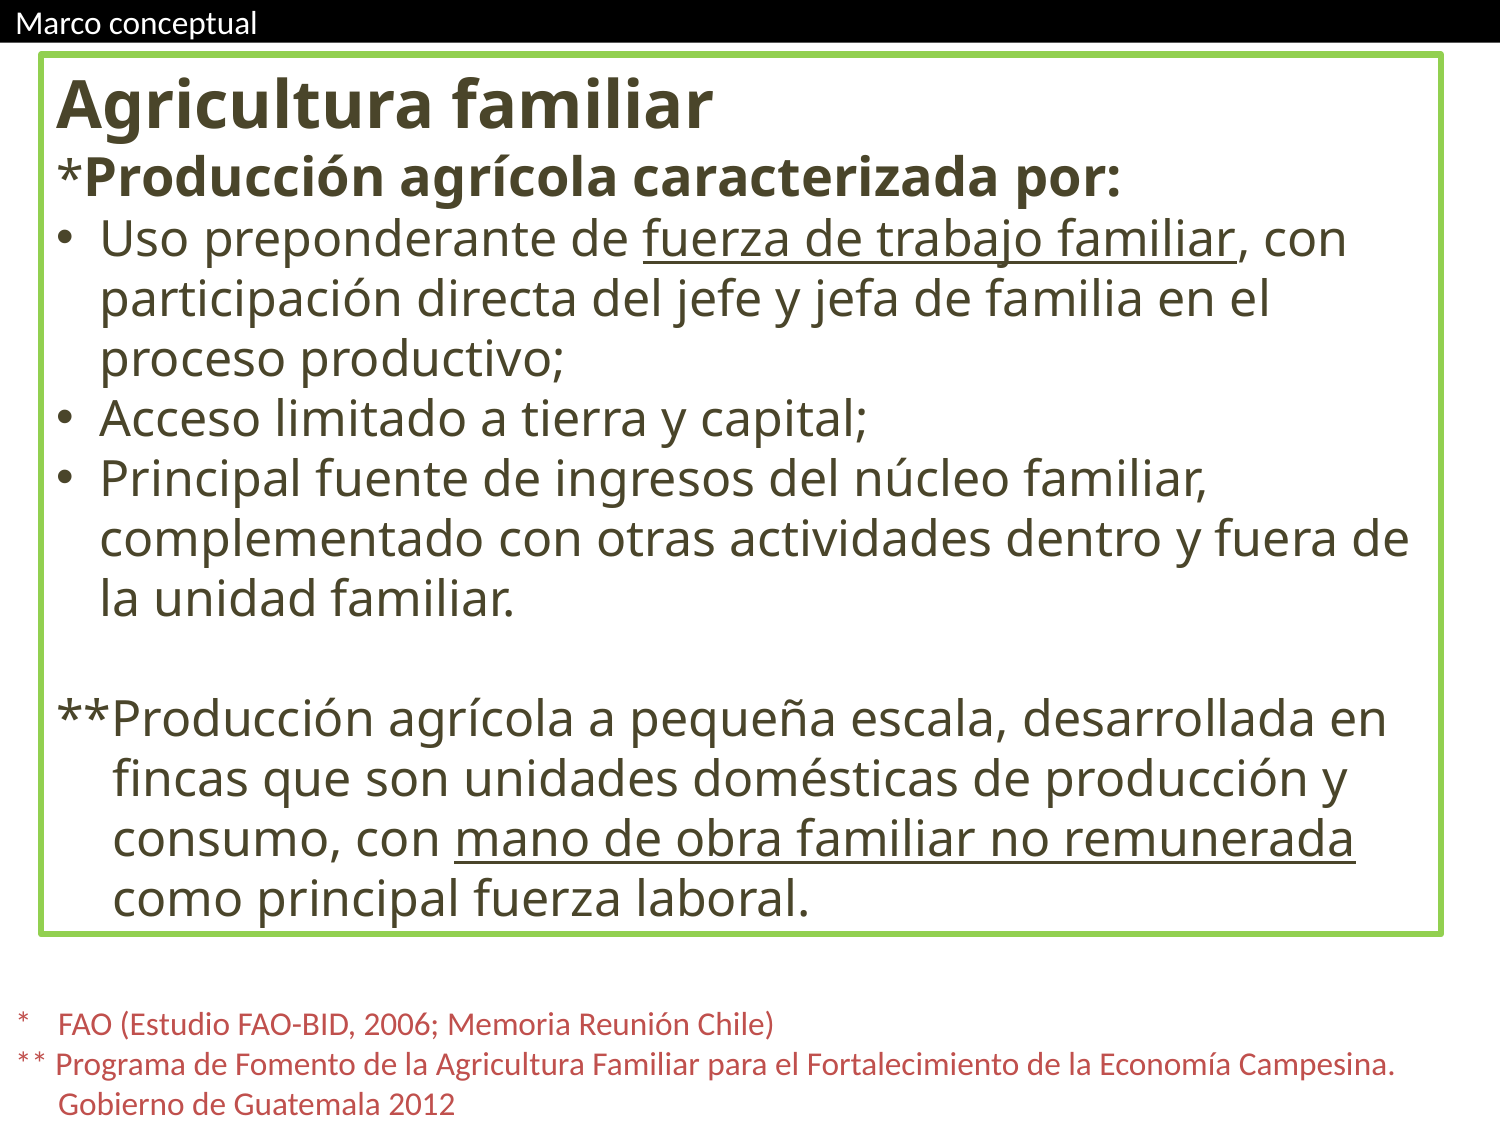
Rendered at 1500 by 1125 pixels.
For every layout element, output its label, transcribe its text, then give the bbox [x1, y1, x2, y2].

text_box Agricultura familiar *Producción agrícola caracterizada por: Uso preponderante de fuerza de trabajo familiar, con participación directa del jefe y jefa de familia en el proceso productivo; Acceso limitado a tierra y capital; Principal fuente de ingresos del núcleo familiar, complementado con otras actividades dentro y fuera de la unidad familiar. **Producción agrícola a pequeña escala, desarrollada en fincas que son unidades domésticas de producción y consumo, con mano de obra familiar no remunerada como principal fuerza laboral. [41, 54, 1441, 935]
text_box Marco conceptual [0, 0, 1500, 43]
text_box * FAO (Estudio FAO-BID, 2006; Memoria Reunión Chile) ** Programa de Fomento de la Agricultura Familiar para el Fortalecimiento de la Economía Campesina. Gobierno de Guatemala 2012 [0, 999, 1500, 1125]
